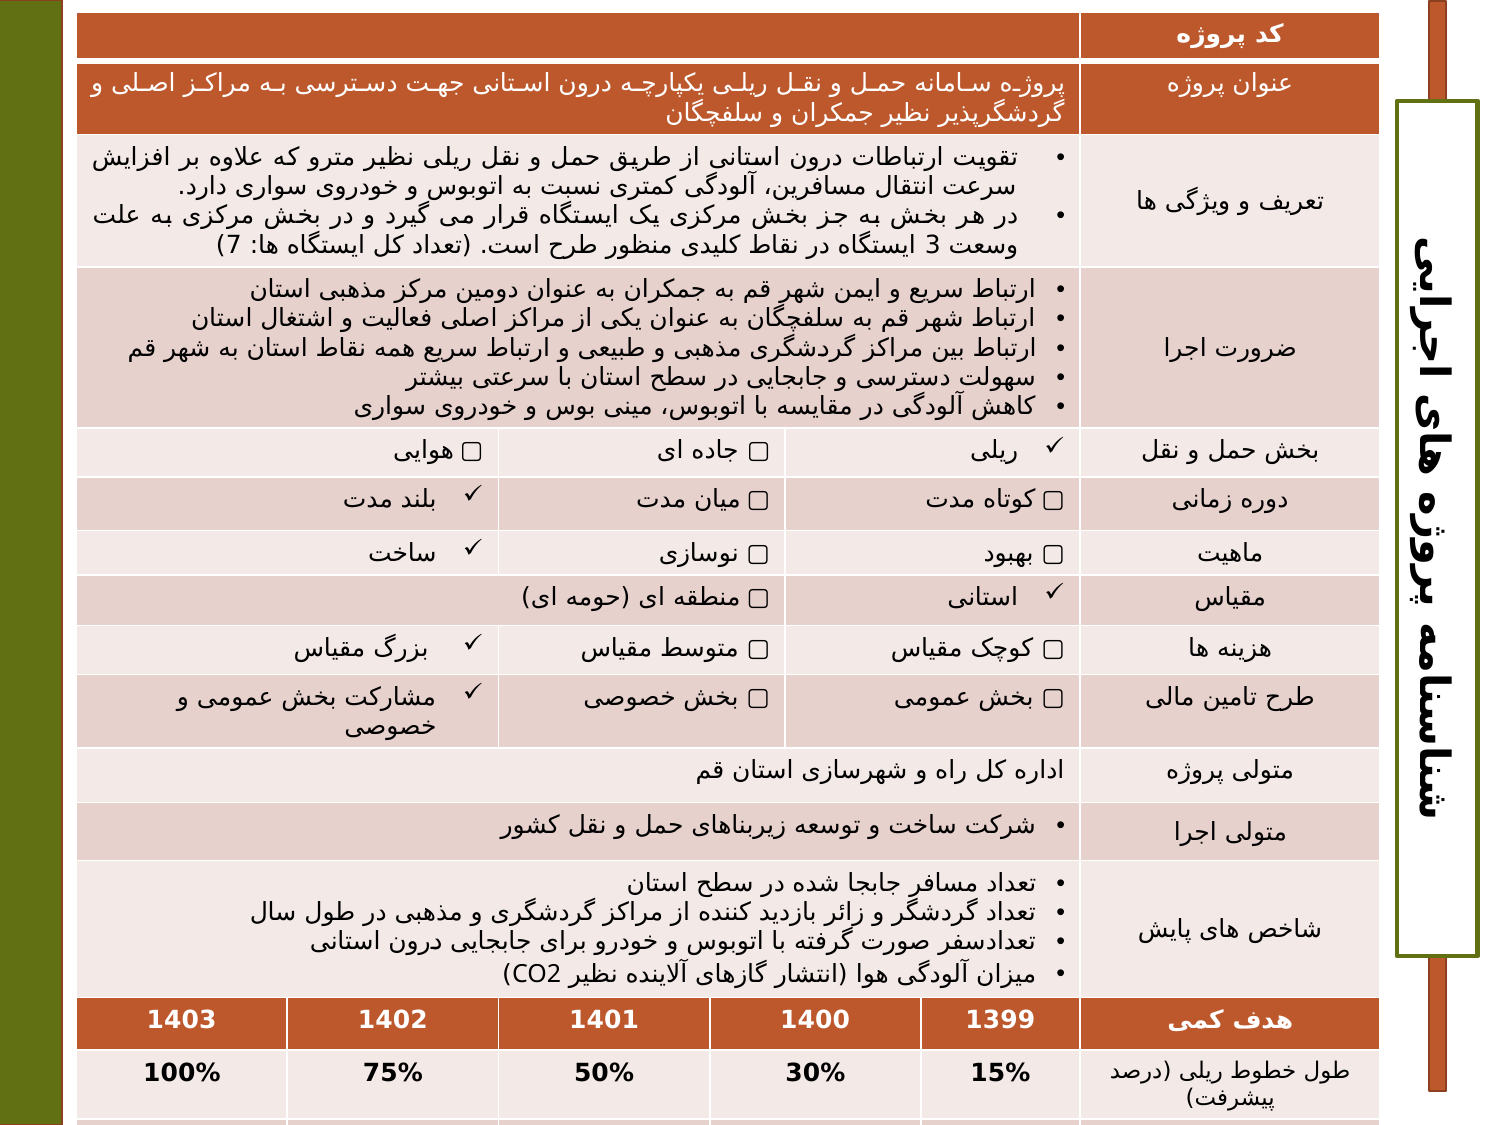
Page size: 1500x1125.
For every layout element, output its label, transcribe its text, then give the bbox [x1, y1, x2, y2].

text_box [0, 0, 63, 1125]
text_box شناسنامه پروژه های اجرایی [1396, 100, 1479, 957]
text_box [1428, 0, 1447, 100]
text_box [1428, 957, 1447, 1092]
